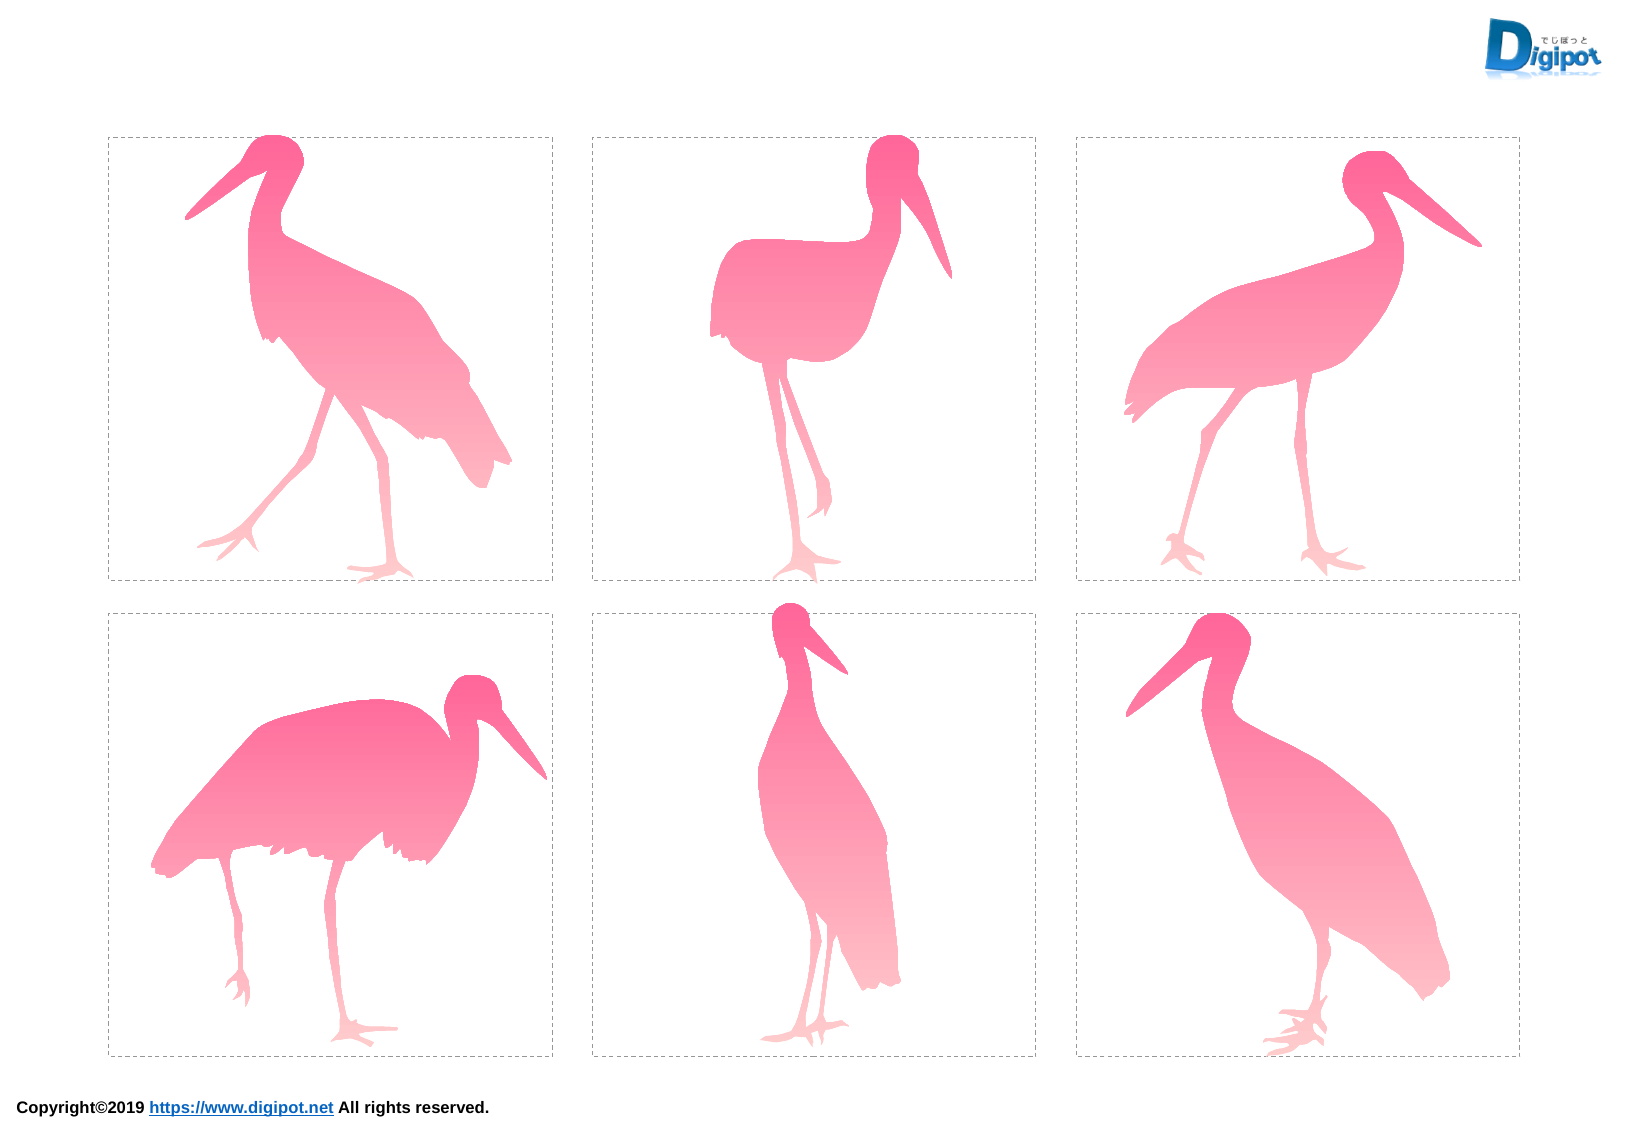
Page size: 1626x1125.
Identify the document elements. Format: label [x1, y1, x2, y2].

text_box [1125, 613, 1451, 1058]
text_box [1124, 150, 1482, 577]
text_box [710, 134, 953, 585]
text_box [184, 134, 513, 585]
text_box [150, 675, 548, 1048]
picture [1485, 18, 1602, 82]
text_box [757, 603, 902, 1048]
